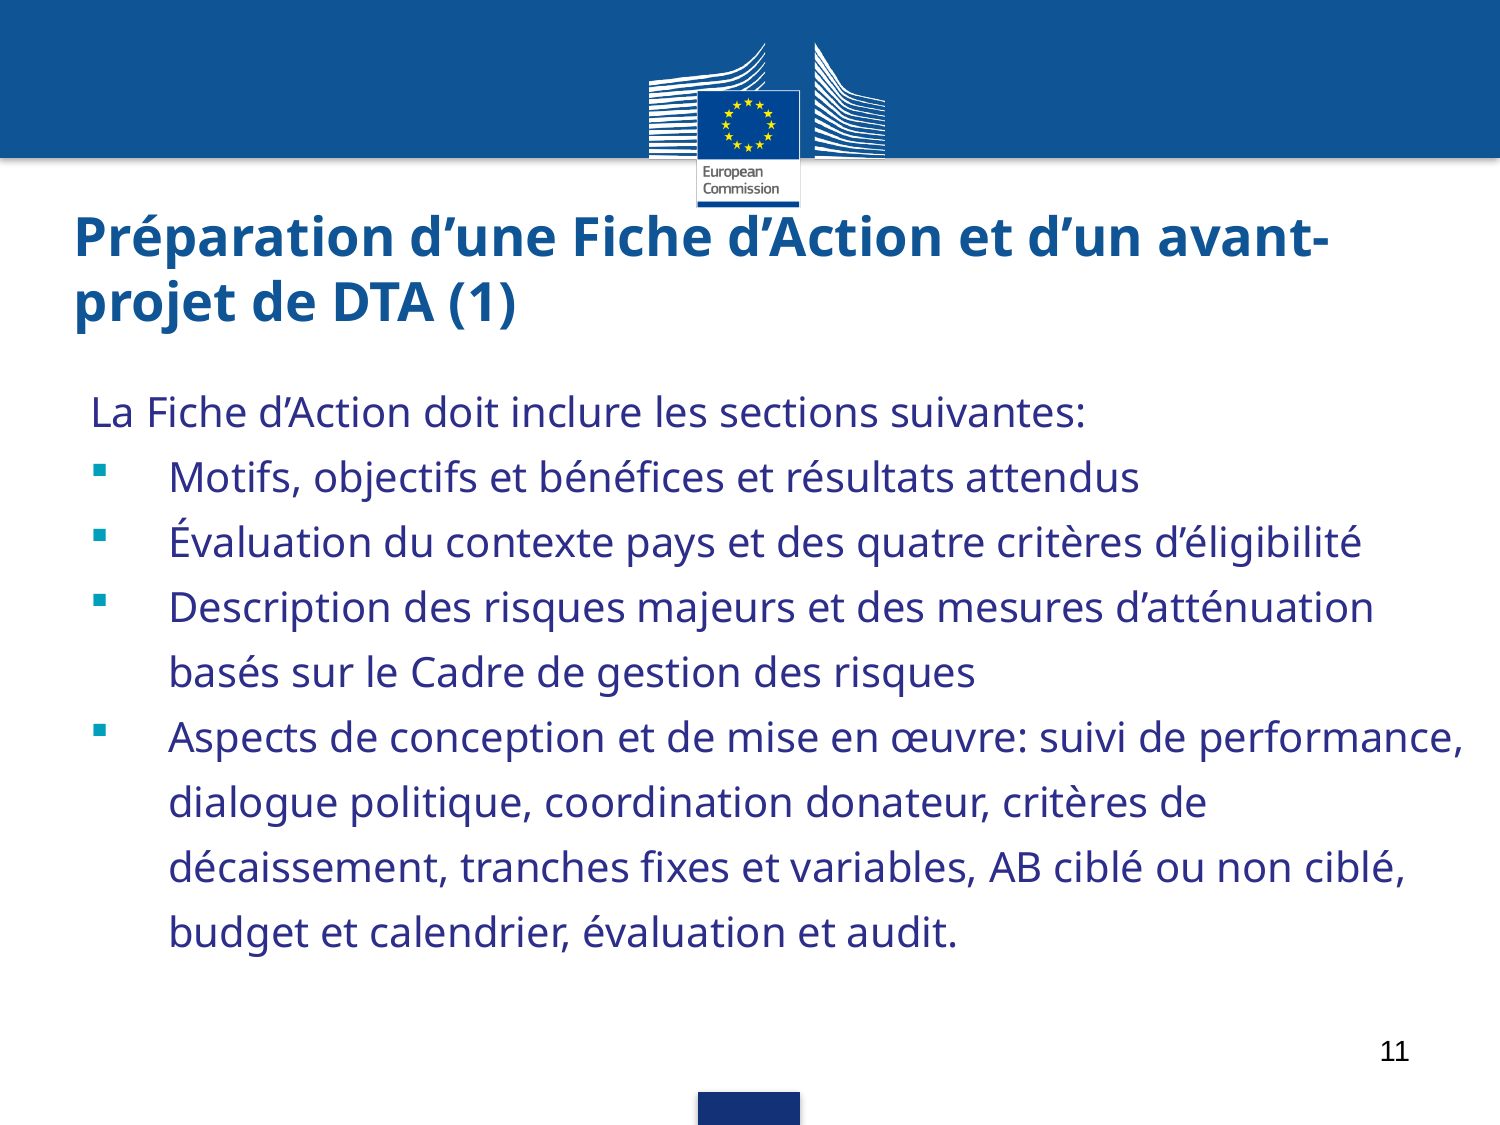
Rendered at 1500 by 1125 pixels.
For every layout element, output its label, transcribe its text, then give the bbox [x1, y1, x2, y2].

list La Fiche d’Action doit inclure les sections suivantes: Motifs, objectifs et bénéfices et résultats attendus Évaluation du contexte pays et des quatre critères d’éligibilité Description des risques majeurs et des mesures d’atténuation basés sur le Cadre de gestion des risques Aspects de conception et de mise en œuvre: suivi de performance, dialogue politique, coordination donateur, critères de décaissement, tranches fixes et variables, AB ciblé ou non ciblé, budget et calendrier, évaluation et audit. [0, 363, 1500, 1025]
slide_number 11 [1074, 1024, 1425, 1103]
title Préparation d’une Fiche d’Action et d’un avant-projet de DTA (1) [0, 219, 1500, 315]
picture [649, 42, 885, 208]
